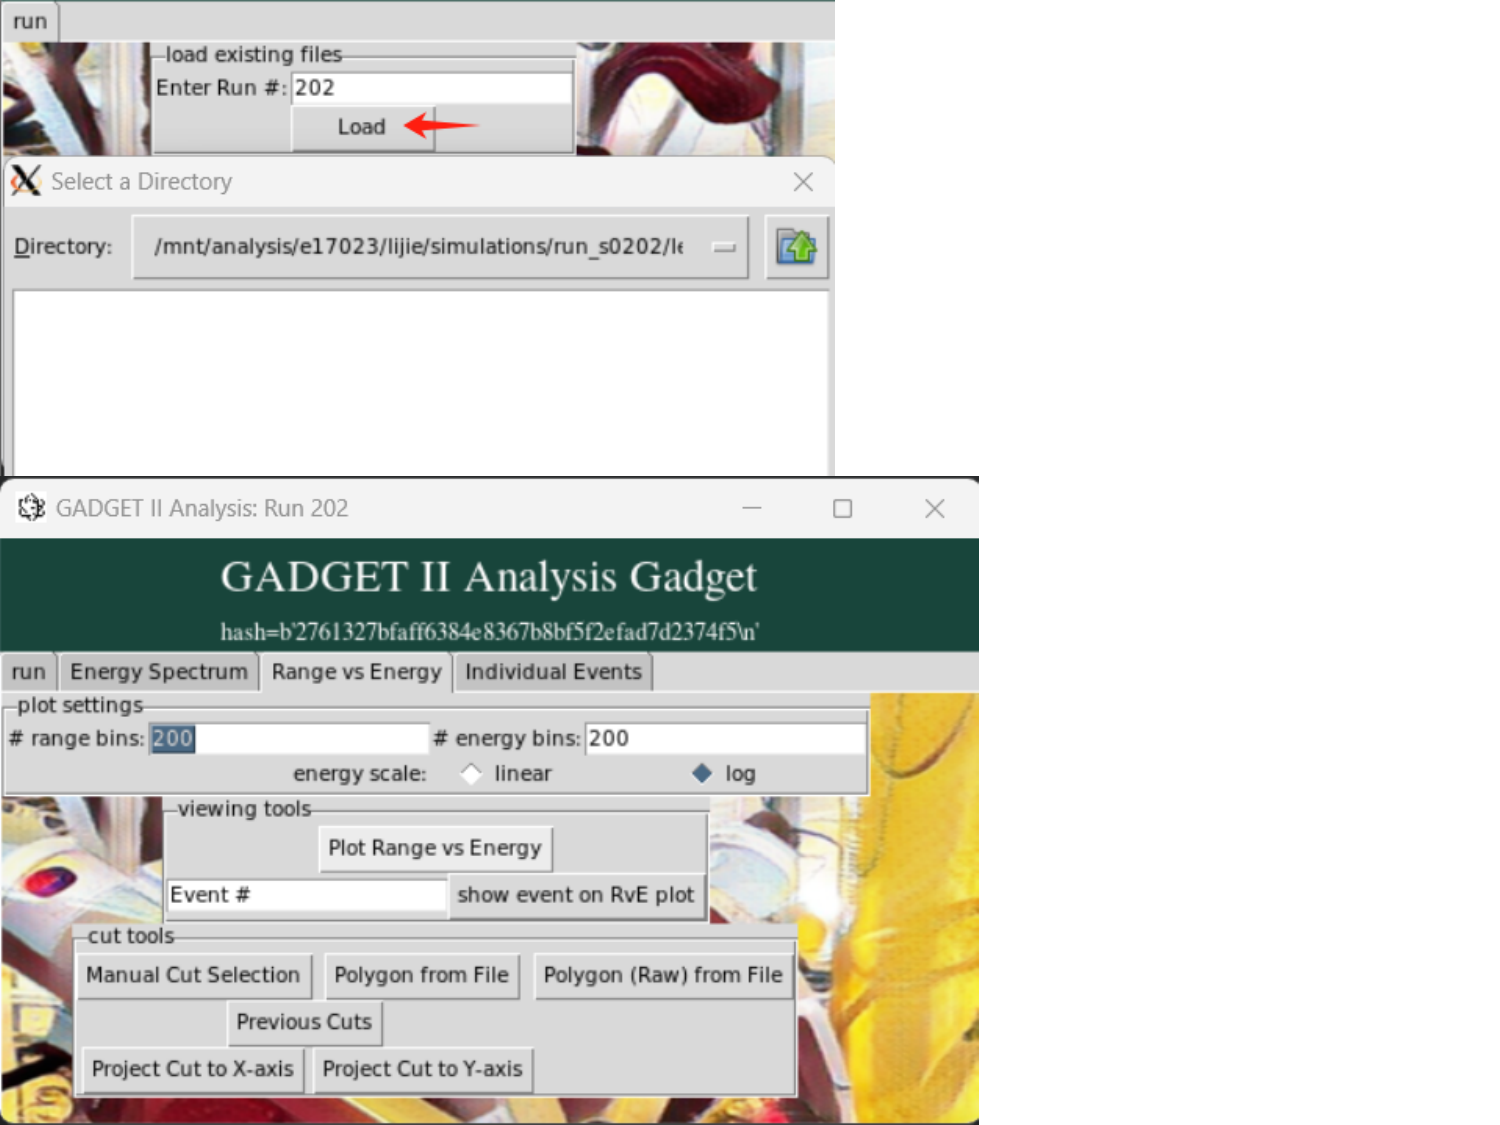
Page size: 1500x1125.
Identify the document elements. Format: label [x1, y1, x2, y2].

picture [0, 0, 979, 1125]
